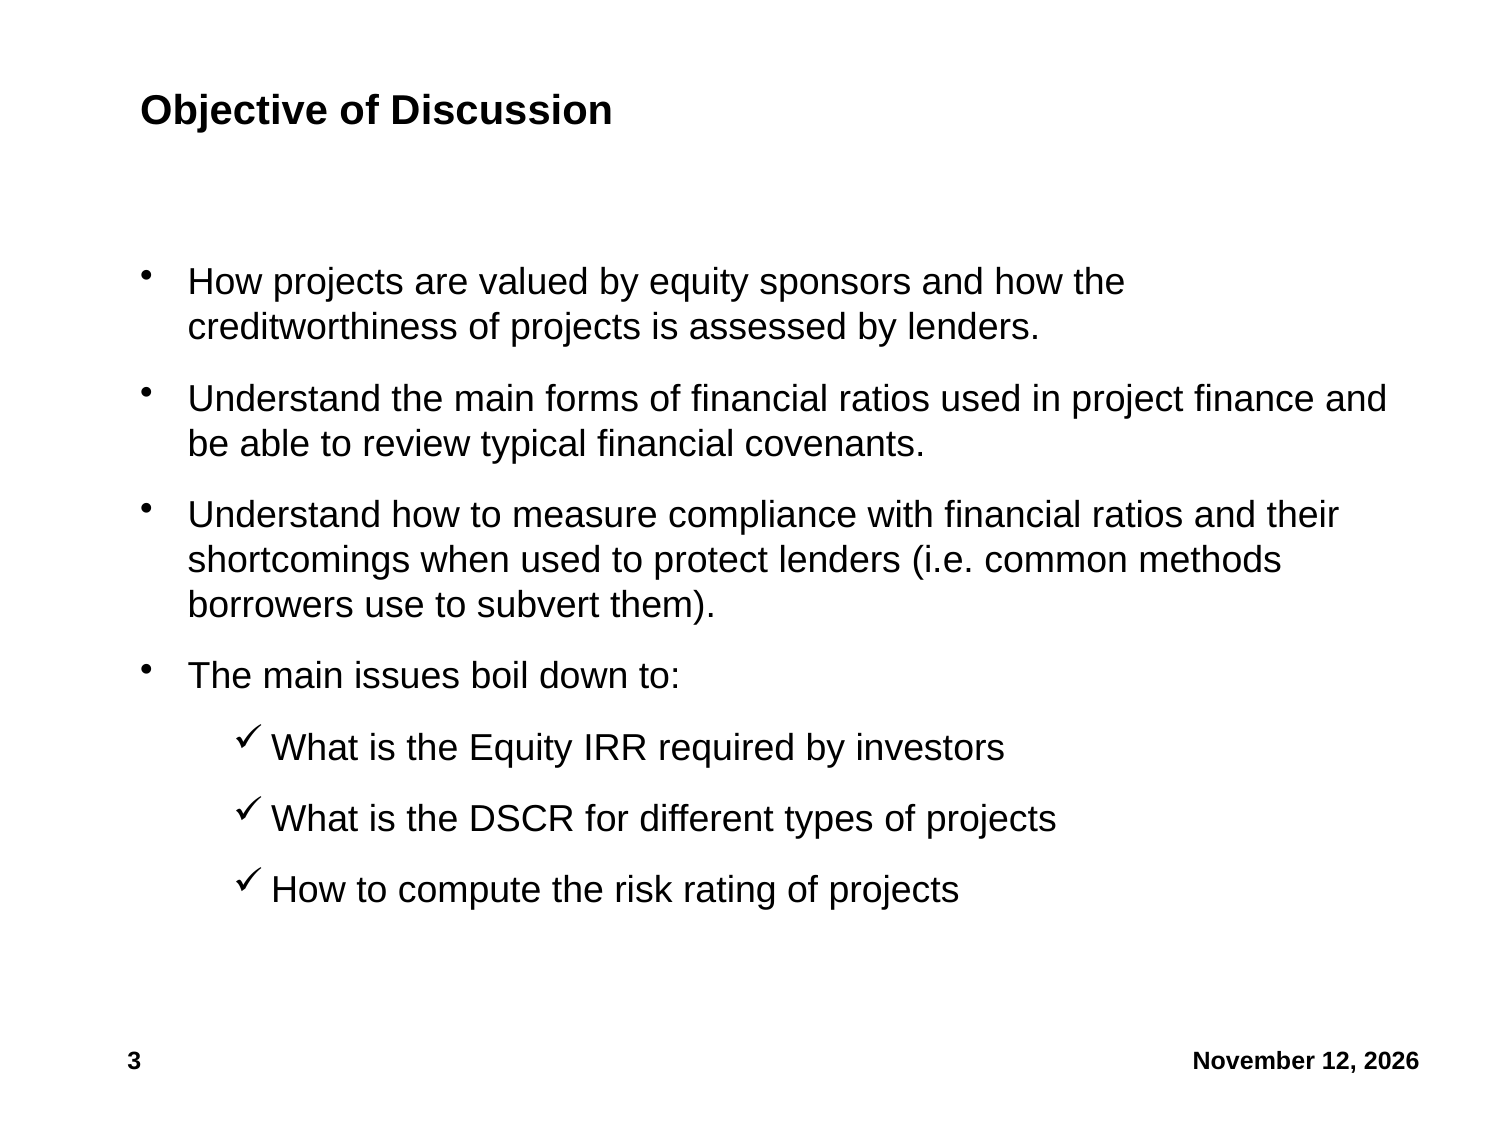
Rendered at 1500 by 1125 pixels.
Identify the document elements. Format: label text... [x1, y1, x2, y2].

title Objective of Discussion [124, 74, 1376, 226]
list How projects are valued by equity sponsors and how the creditworthiness of projects is assessed by lenders. Understand the main forms of financial ratios used in project finance and be able to review typical financial covenants. Understand how to measure compliance with financial ratios and their shortcomings when used to protect lenders (i.e. common methods borrowers use to subvert them). The main issues boil down to: What is the Equity IRR required by investors What is the DSCR for different types of projects How to compute the risk rating of projects [124, 249, 1413, 1001]
